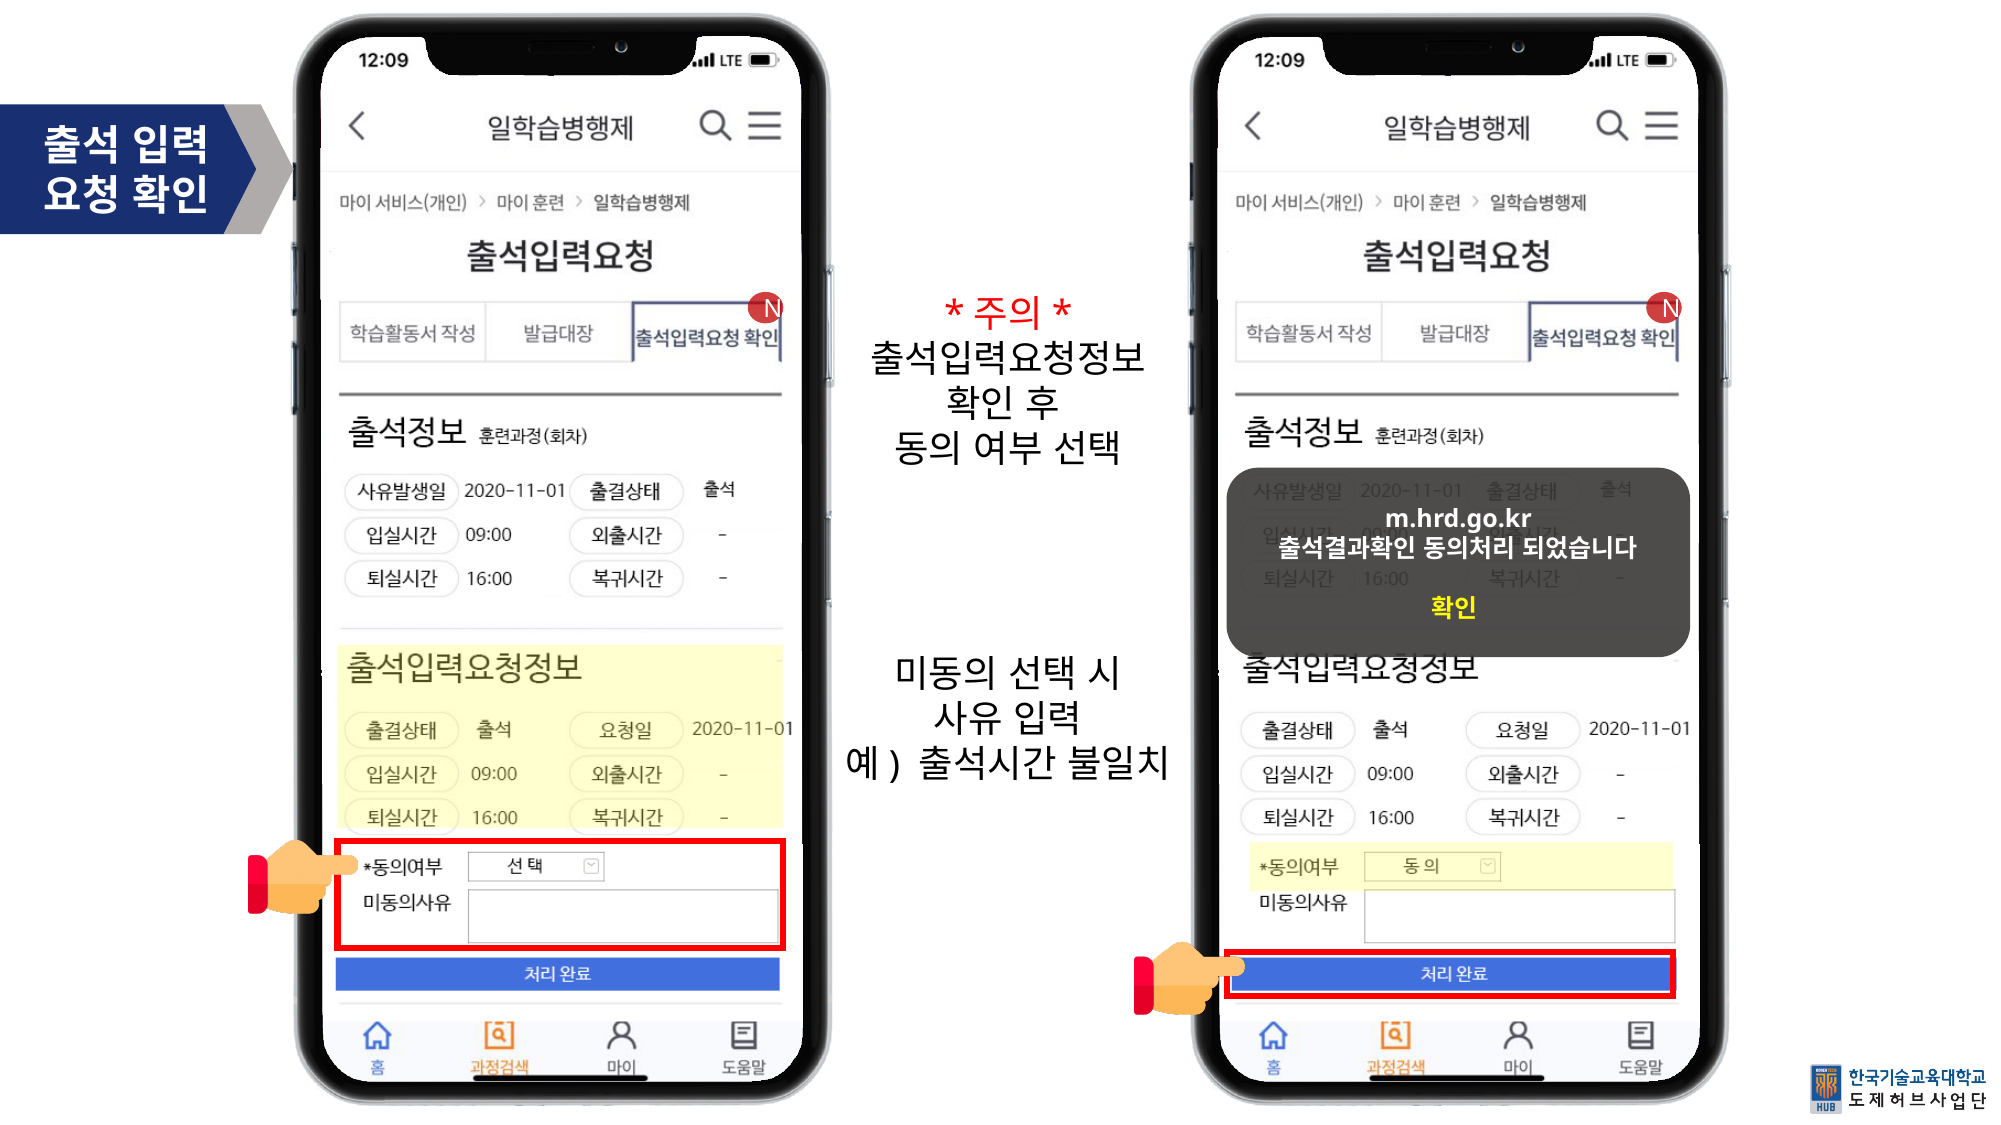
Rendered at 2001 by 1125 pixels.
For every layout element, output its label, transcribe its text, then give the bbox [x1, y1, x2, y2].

picture [1810, 1064, 1986, 1114]
picture [1134, 0, 1748, 1125]
picture [248, 0, 852, 1125]
text_box *주의* 출석입력요청정보 확인 후 동의 여부 선택 미동의 선택 시 사유 입력 예) 출석시간 불일치 [852, 282, 1166, 792]
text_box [0, 104, 294, 235]
